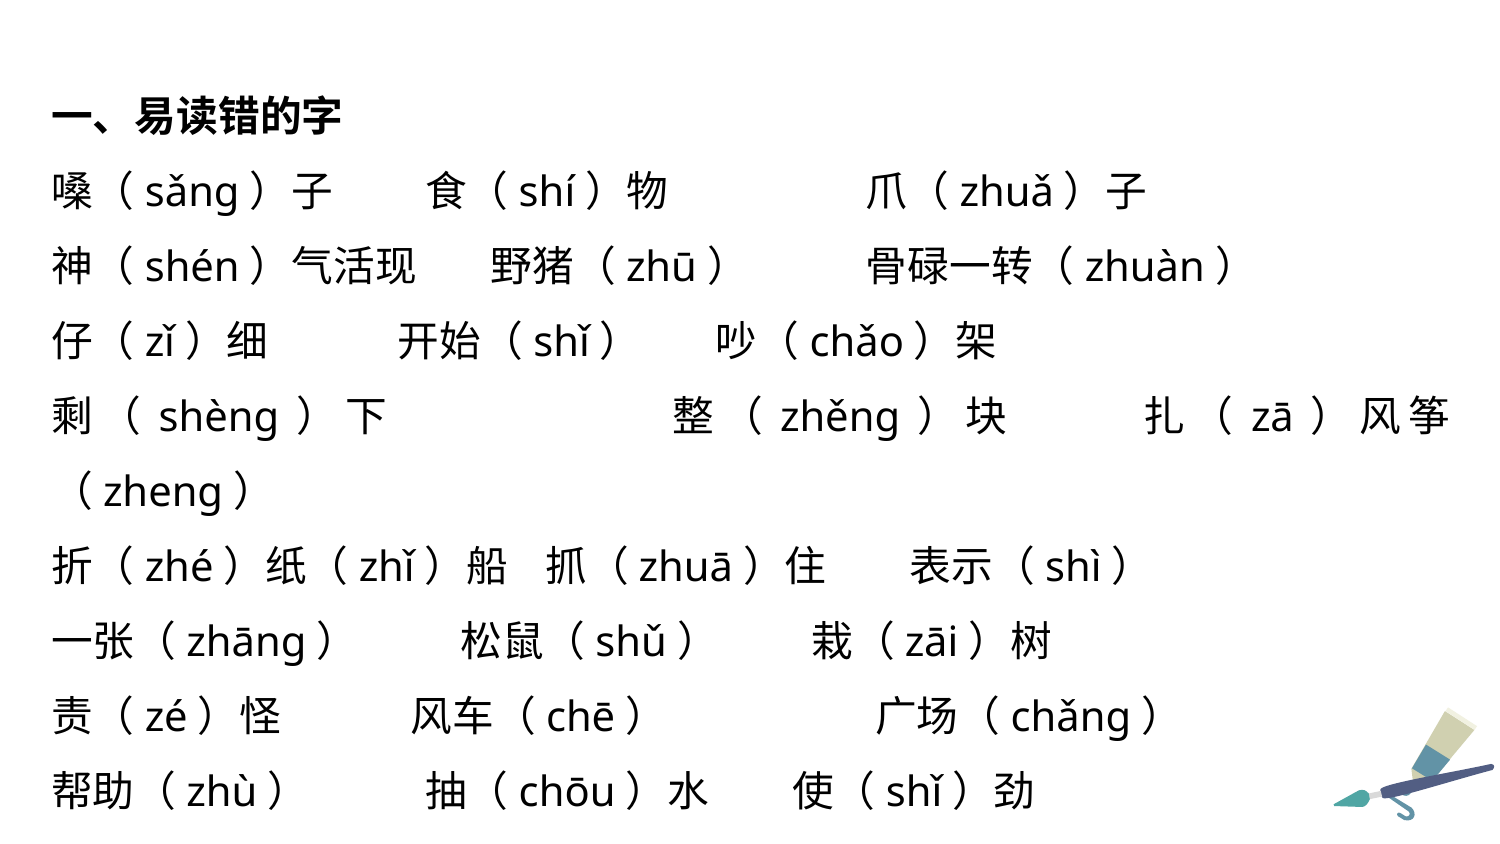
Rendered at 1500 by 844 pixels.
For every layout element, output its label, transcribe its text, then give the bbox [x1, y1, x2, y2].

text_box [1358, 708, 1481, 844]
text_box 一、易读错的字 嗓（sǎng）子 食（shí）物 爪（zhuǎ）子 神（shén）气活现 野猪（zhū） 骨碌一转（zhuàn） 仔（zǐ）细 开始（shǐ） 吵（chǎo）架 剩（shèng）下 整（zhěng）块 扎（zā）风筝（zheng） 折（zhé）纸（zhǐ）船 抓（zhuā）住 表示（shì） 一张（zhāng） 松鼠（shǔ） 栽（zāi）树 责（zé）怪 风车（chē） 广场（chǎng） 帮助（zhù） 抽（chōu）水 使（shǐ）劲 [36, 57, 1465, 822]
